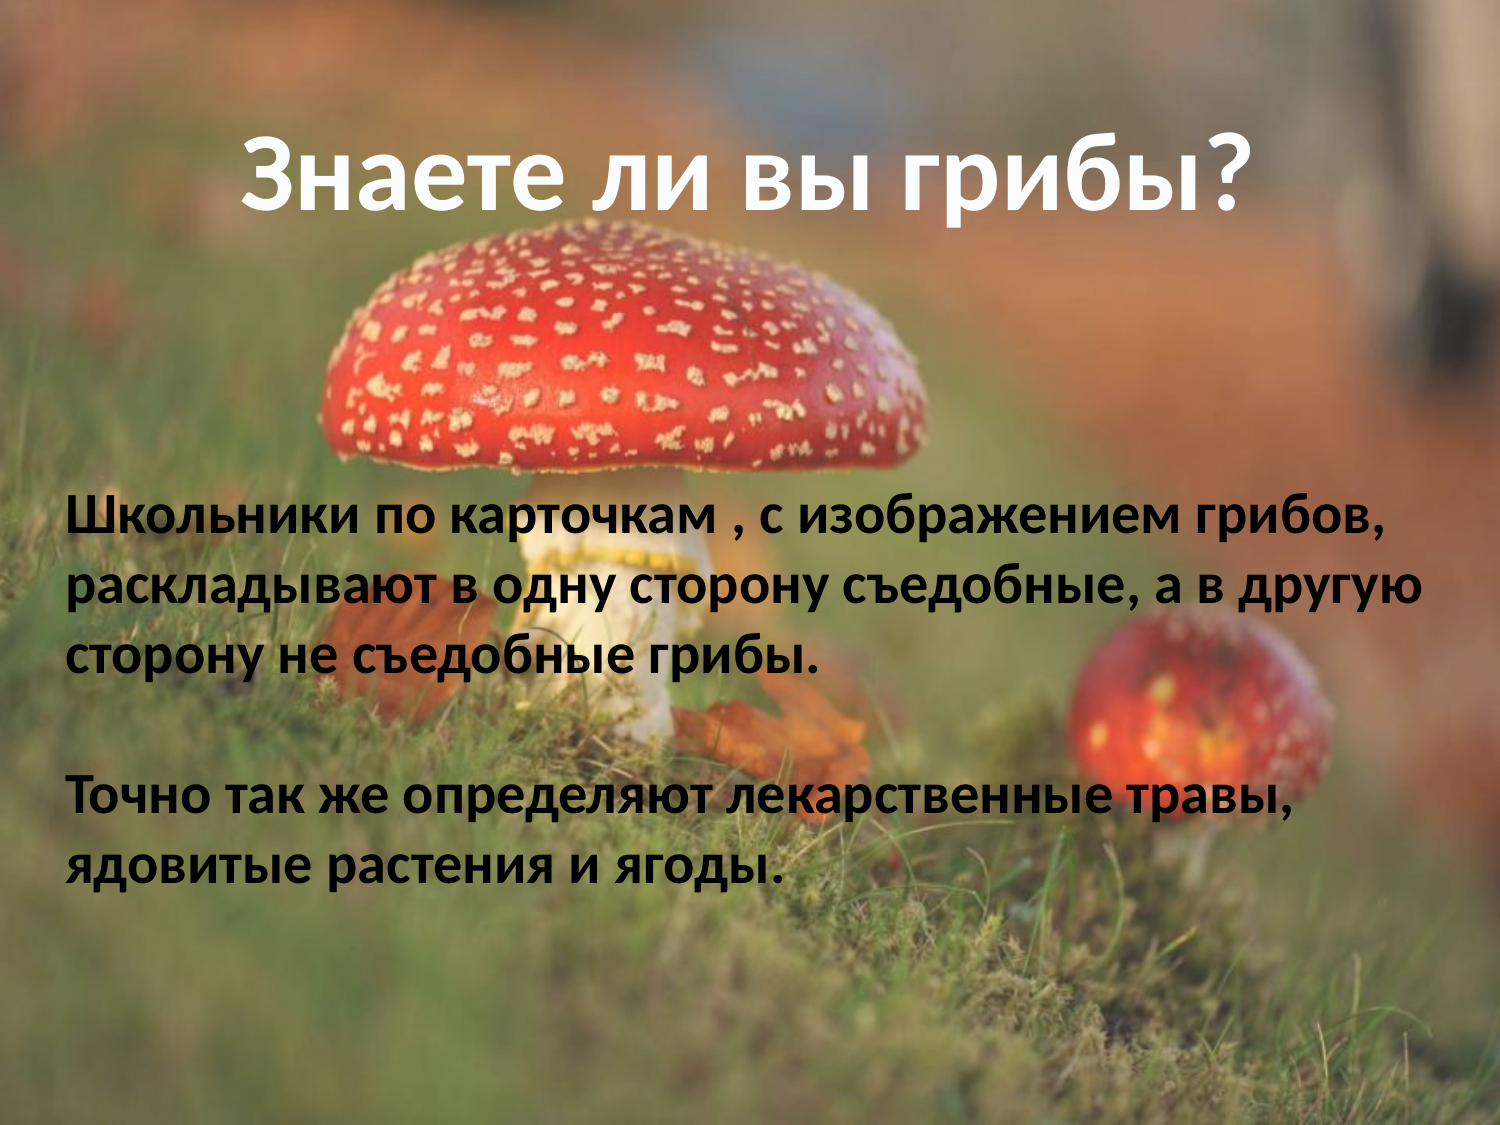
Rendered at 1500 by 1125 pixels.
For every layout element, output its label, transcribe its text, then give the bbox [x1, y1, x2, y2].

text_box 5. В золотой клубочек Спрятался комочек. [0, 0, 1500, 1125]
text_box Школьники по карточкам , с изображением грибов, раскладывают в одну сторону съедобные, а в другую сторону не съедобные грибы. Точно так же определяют лекарственные травы, ядовитые растения и ягоды. [50, 467, 1439, 903]
text_box Знаете ли вы грибы? [225, 89, 1272, 240]
